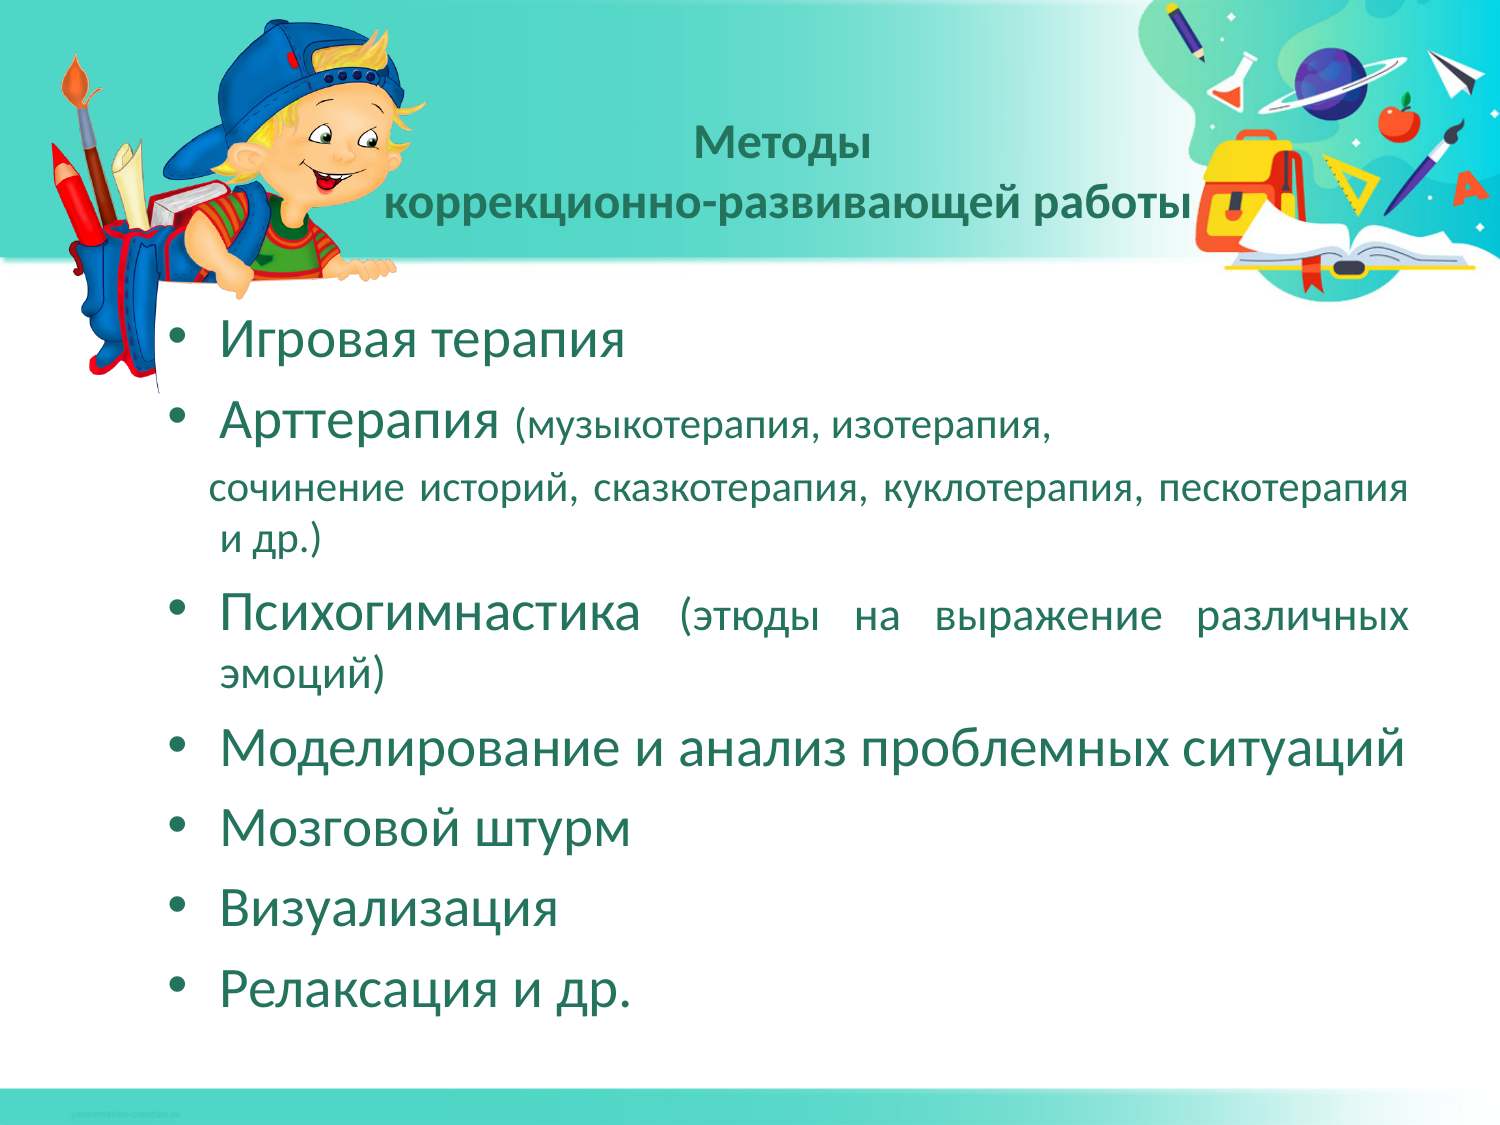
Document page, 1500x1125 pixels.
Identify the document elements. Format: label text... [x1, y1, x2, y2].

picture [0, 0, 1500, 1125]
list Игровая терапия Арттерапия (музыкотерапия, изотерапия, сочинение историй, сказкотерапия, куклотерапия, пескотерапия и др.) Психогимнастика (этюды на выражение различных эмоций) Моделирование и анализ проблемных ситуаций Мозговой штурм Визуализация Релаксация и др. [152, 292, 1425, 1067]
title Методы коррекционно-развивающей работы [450, 82, 1425, 255]
